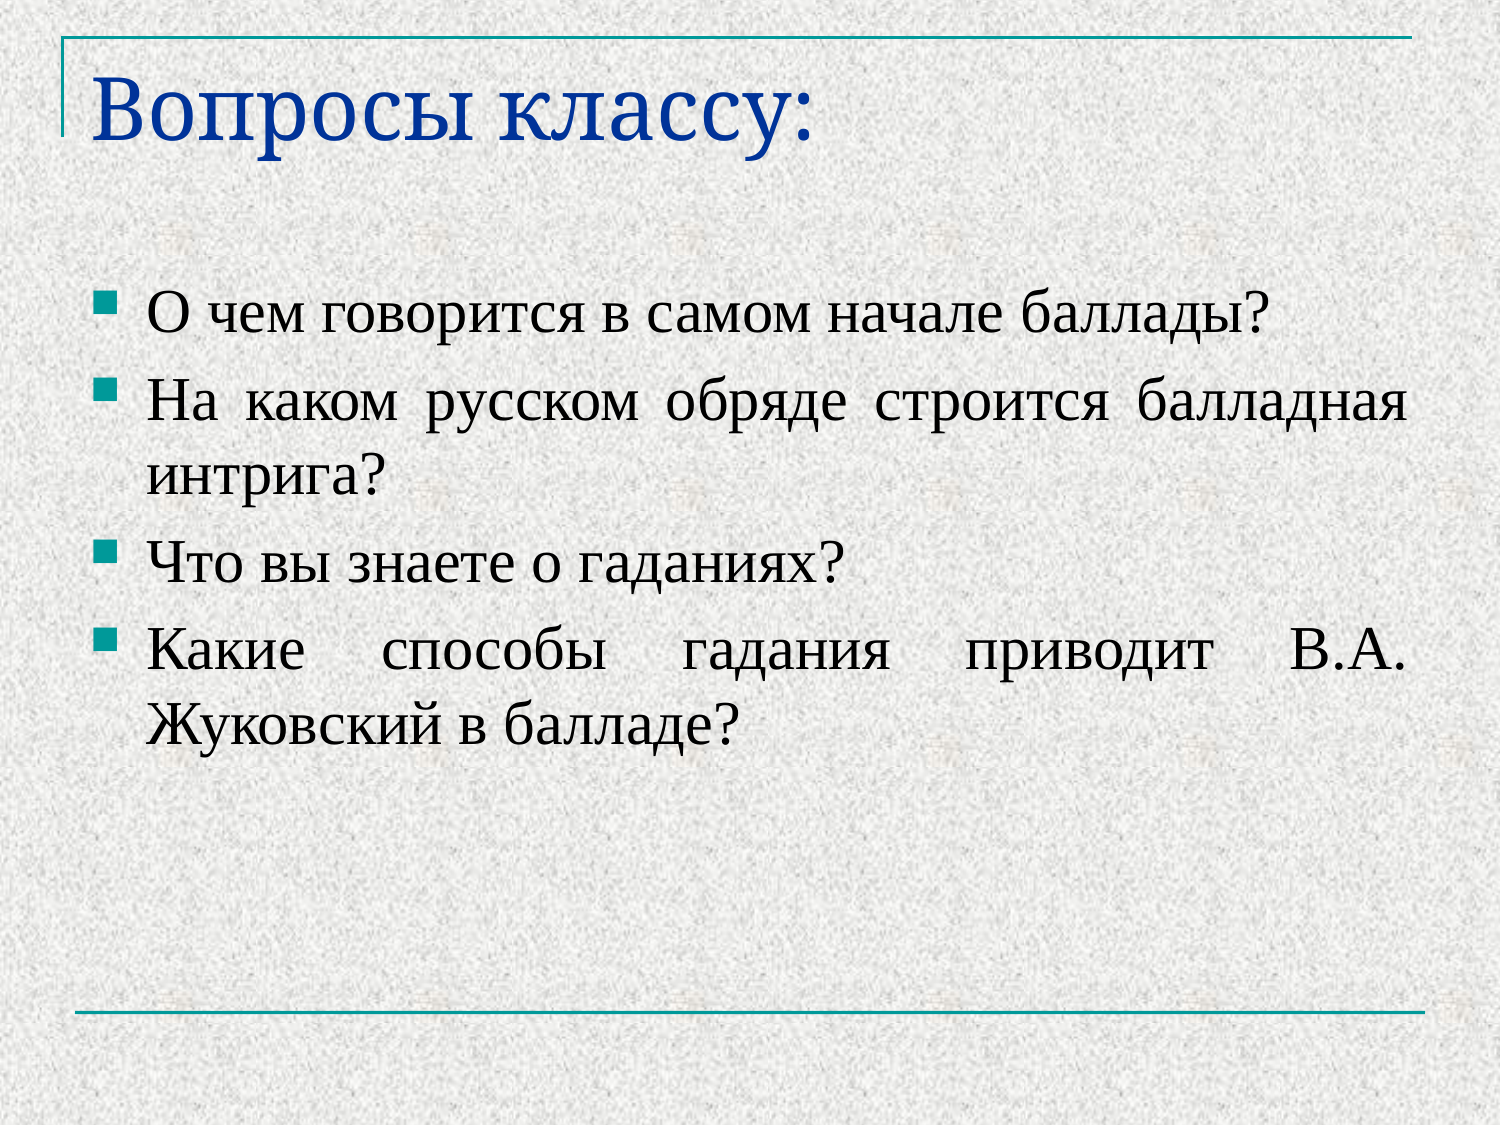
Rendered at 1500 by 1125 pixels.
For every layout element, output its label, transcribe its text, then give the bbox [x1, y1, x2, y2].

picture [0, 0, 1500, 1125]
title Вопросы классу: [74, 45, 1426, 233]
list О чем говорится в самом начале баллады? На каком русском обряде строится балладная интрига? Что вы знаете о гаданиях? Какие способы гадания приводит В.А. Жуковский в балладе? [74, 262, 1426, 844]
